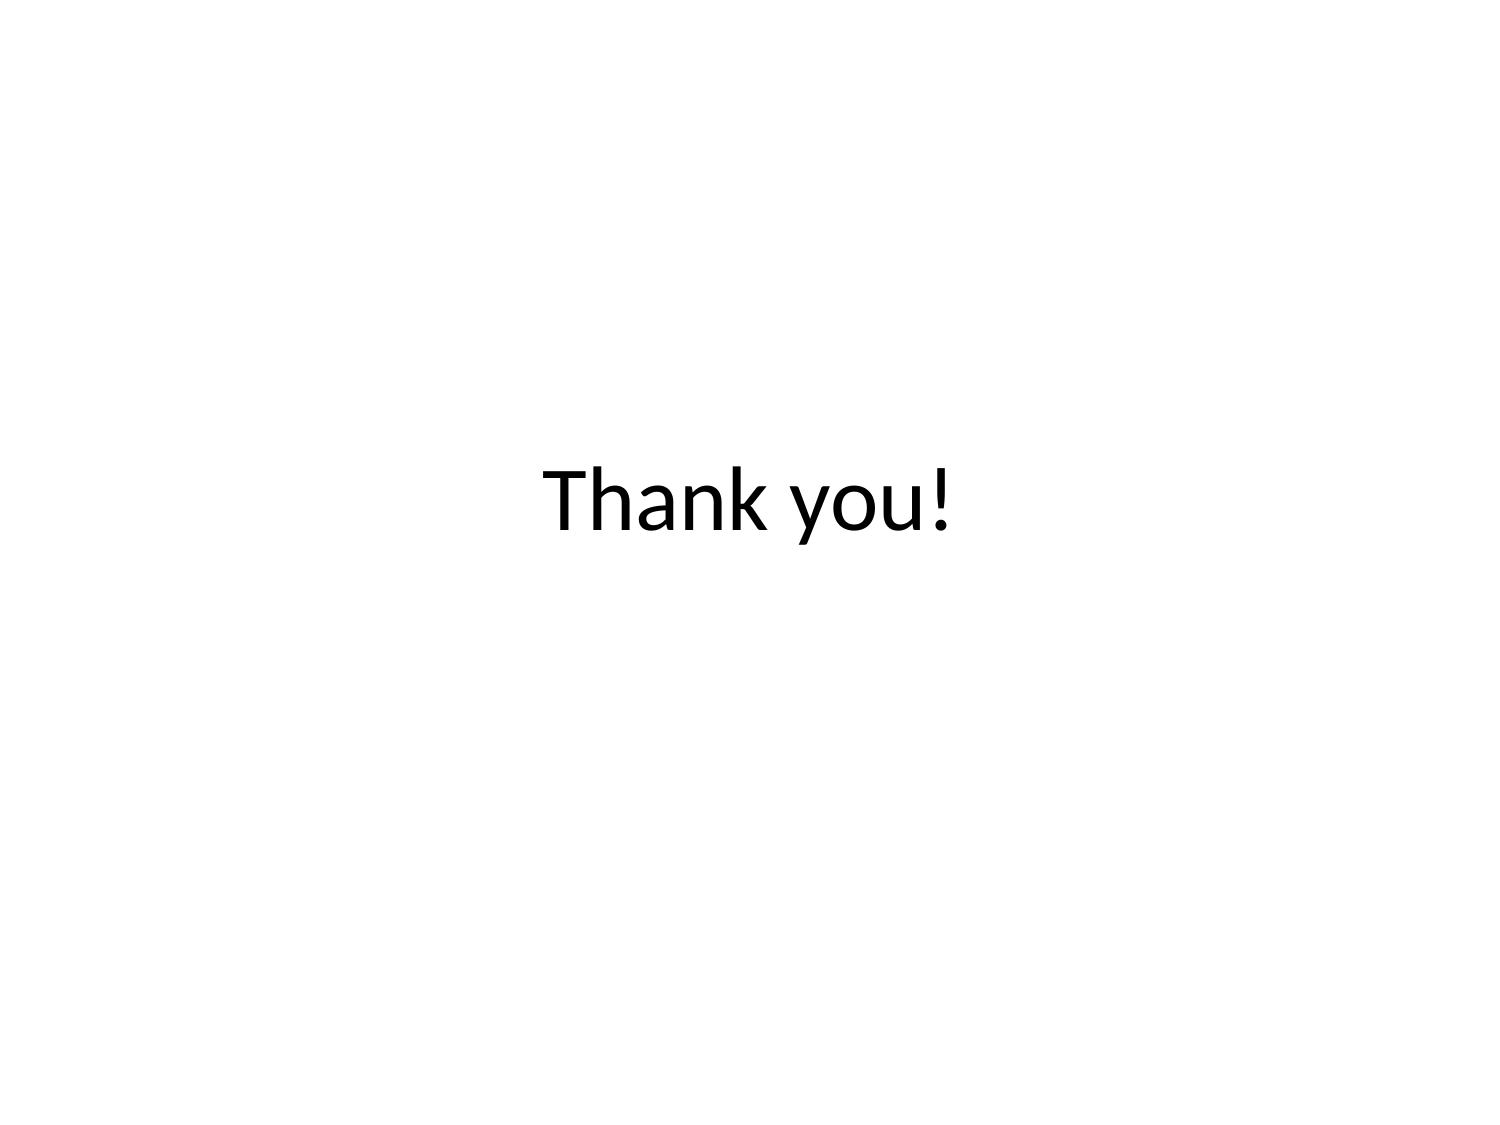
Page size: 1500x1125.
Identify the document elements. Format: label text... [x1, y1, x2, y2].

title Thank you! [75, 399, 1425, 588]
